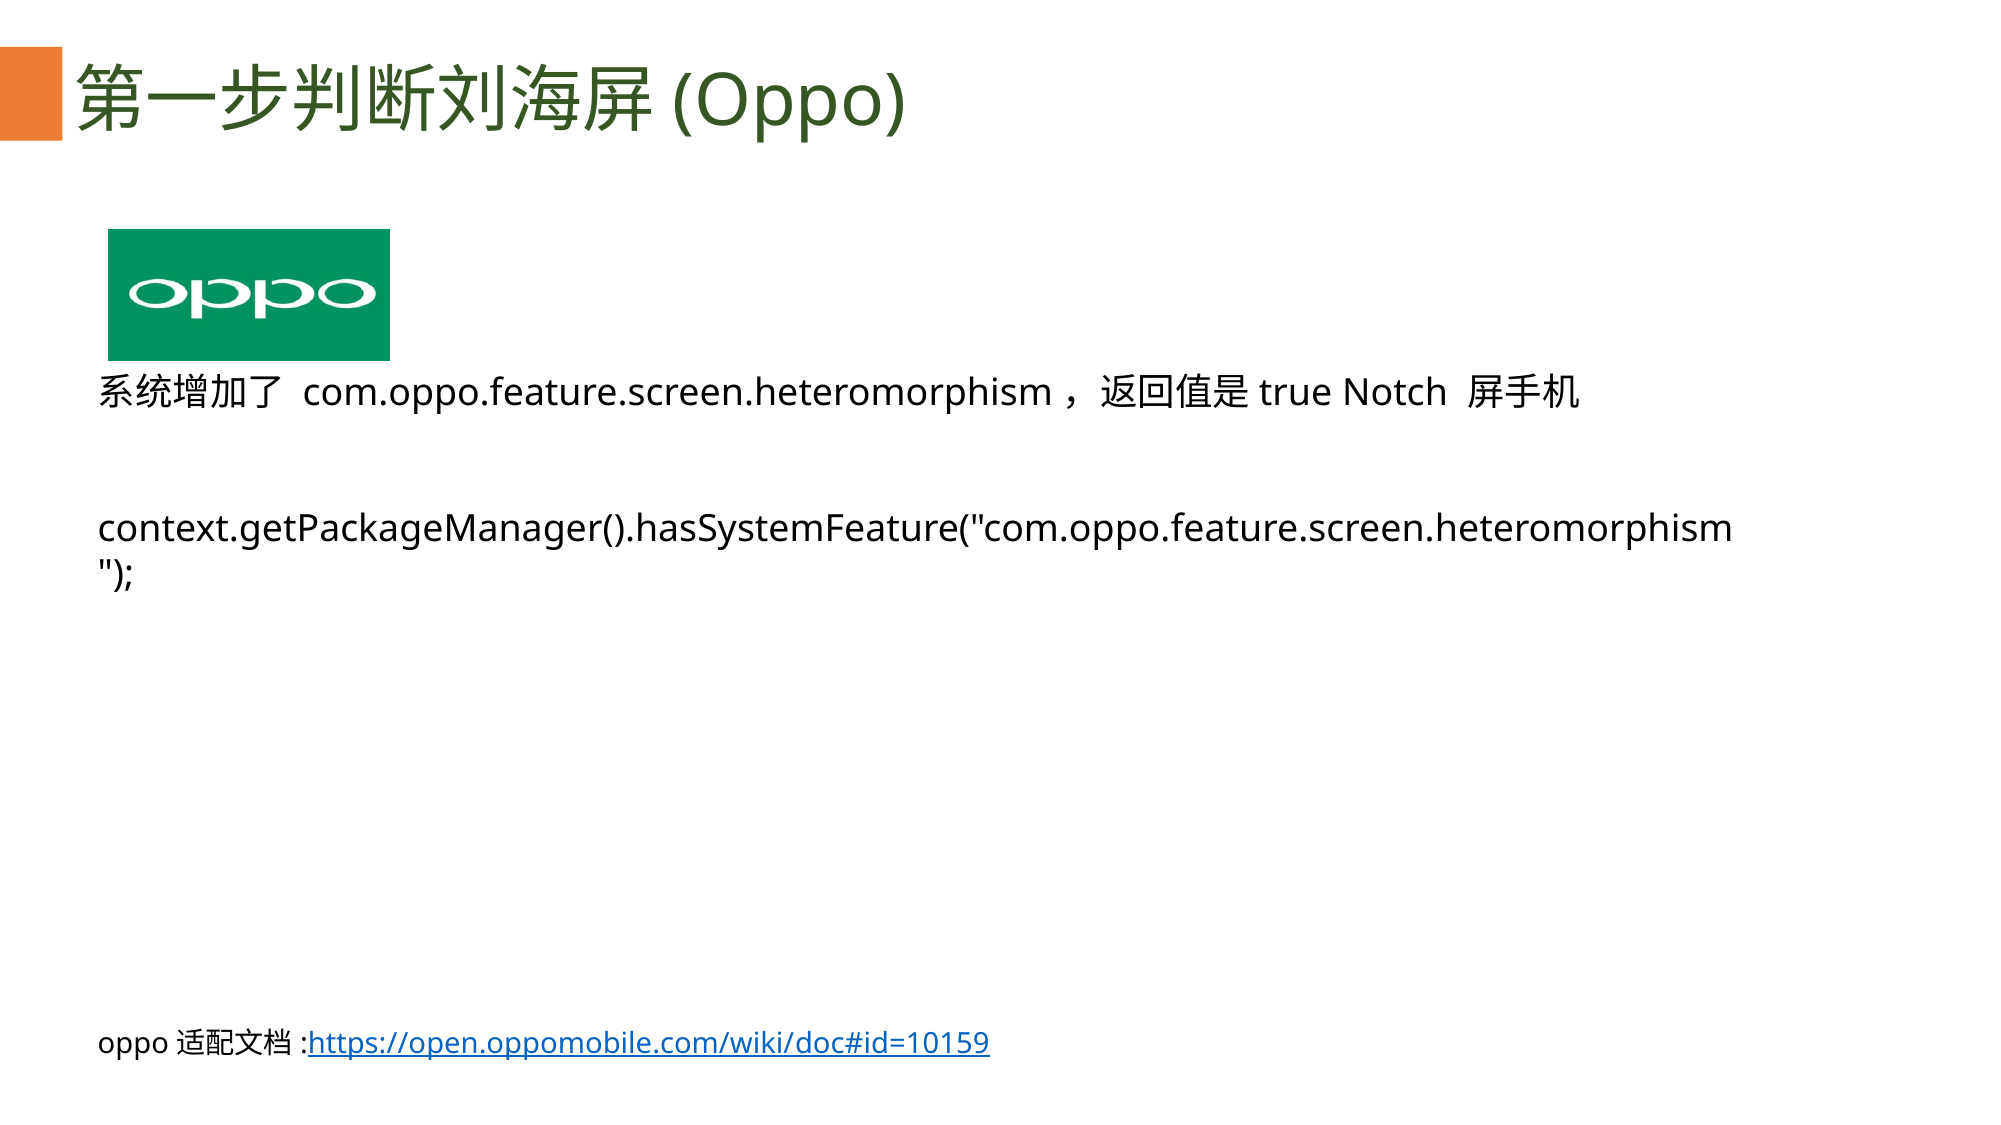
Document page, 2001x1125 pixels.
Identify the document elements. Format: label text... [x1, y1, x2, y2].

text_box 系统增加了 com.oppo.feature.screen.heteromorphism，返回值是true Notch 屏手机 [83, 360, 1785, 421]
text_box oppo适配文档:https://open.oppomobile.com/wiki/doc#id=10159 [82, 1016, 1348, 1071]
picture [108, 229, 390, 361]
text_box context.getPackageManager().hasSystemFeature("com.oppo.feature.screen.heteromorphism"); [82, 451, 1751, 602]
text_box 第一步判断刘海屏(Oppo) [62, 47, 1938, 144]
